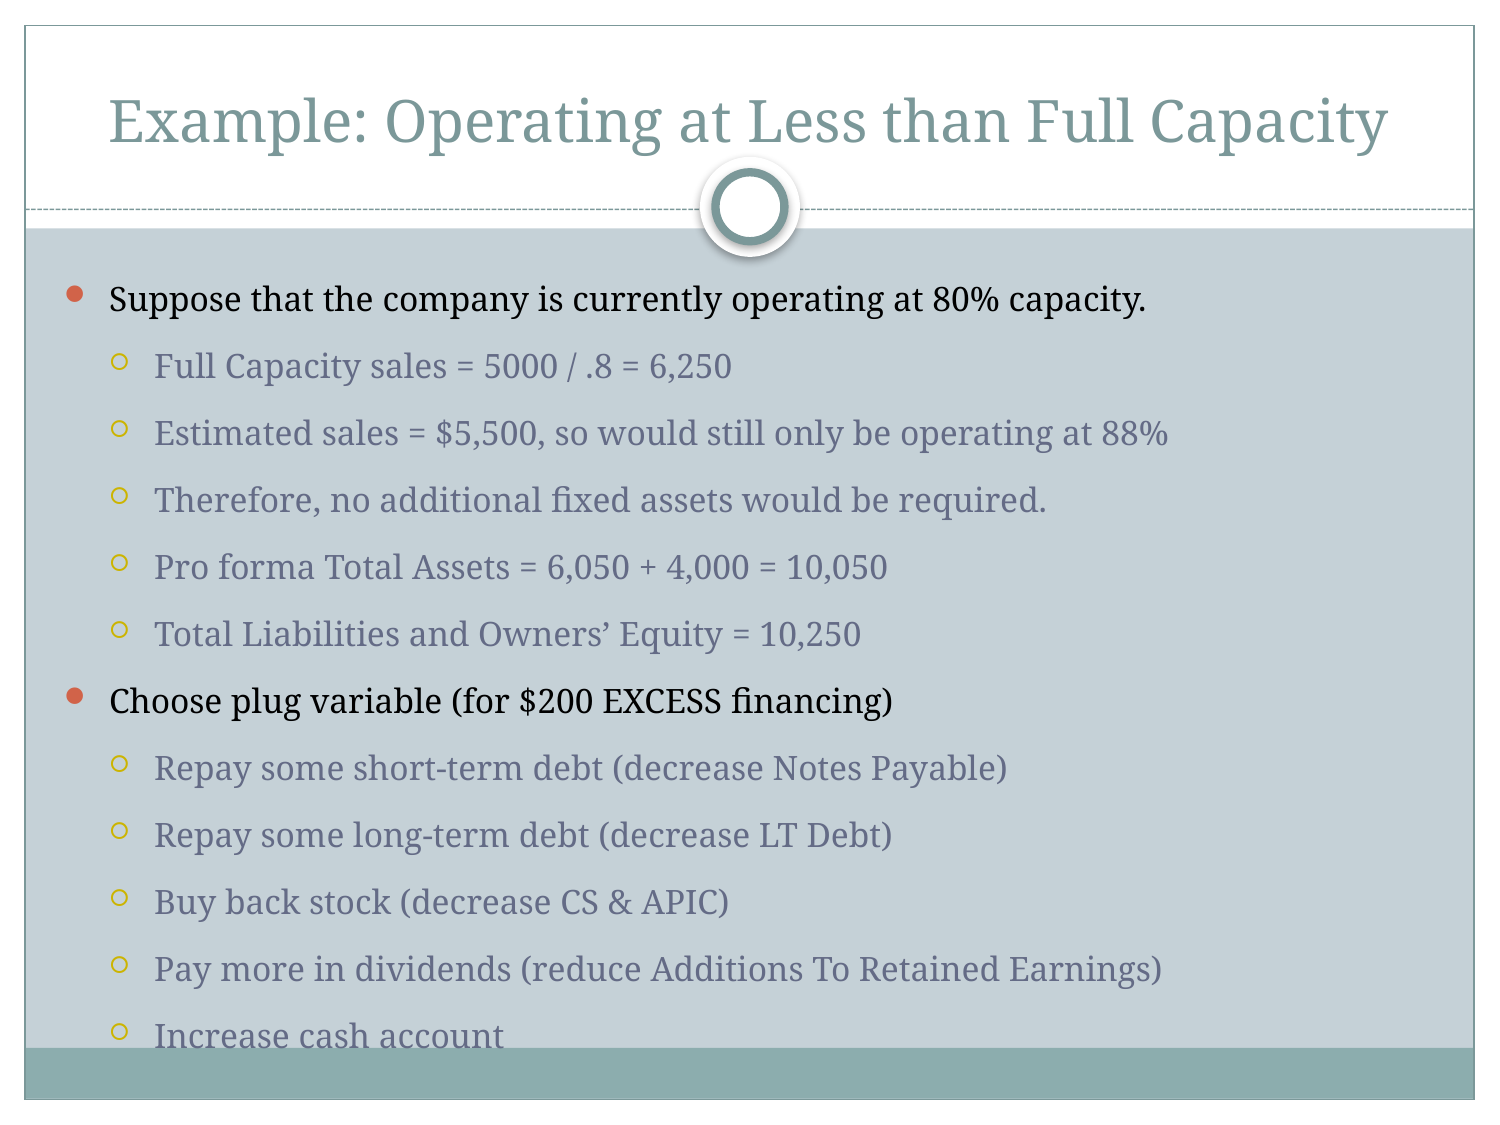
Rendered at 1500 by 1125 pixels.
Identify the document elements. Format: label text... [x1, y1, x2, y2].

title Example: Operating at Less than Full Capacity [49, 37, 1450, 162]
list Suppose that the company is currently operating at 80% capacity. Full Capacity sales = 5000 / .8 = 6,250 Estimated sales = $5,500, so would still only be operating at 88% Therefore, no additional fixed assets would be required. Pro forma Total Assets = 6,050 + 4,000 = 10,050 Total Liabilities and Owners’ Equity = 10,250 Choose plug variable (for $200 EXCESS financing) Repay some short-term debt (decrease Notes Payable) Repay some long-term debt (decrease LT Debt) Buy back stock (decrease CS & APIC) Pay more in dividends (reduce Additions To Retained Earnings) Increase cash account [49, 250, 1445, 1063]
